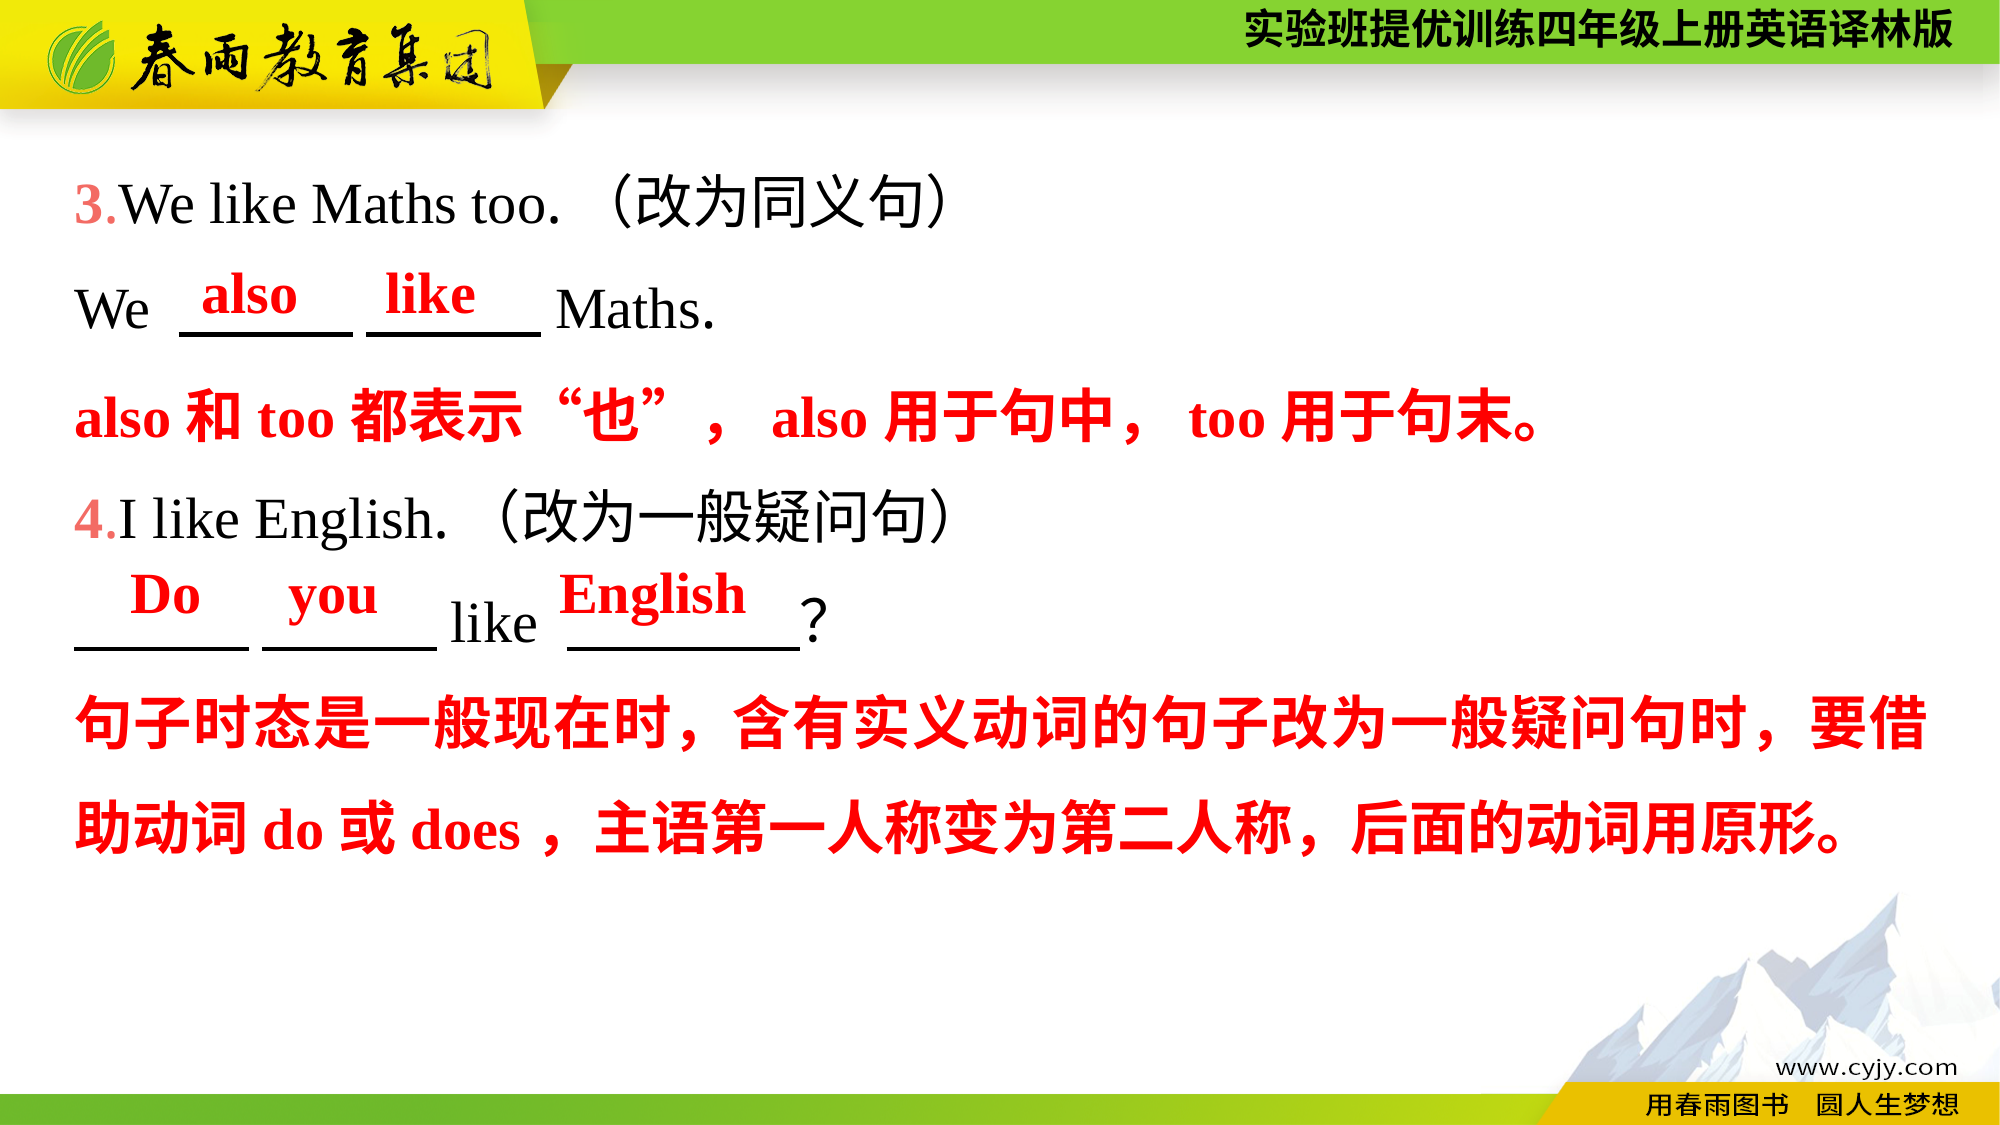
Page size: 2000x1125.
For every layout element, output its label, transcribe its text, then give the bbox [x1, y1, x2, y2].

text_box also like [186, 247, 492, 333]
list 3.We like Maths too.（改为同义句） We Maths. 4.I like English.（改为一般疑问句） like ？ [59, 457, 1944, 643]
text_box Do you [115, 547, 395, 633]
text_box also和too都表示“也”，also用于句中，too用于句末。 [59, 336, 1944, 457]
text_box English [544, 547, 763, 633]
text_box 句子时态是一般现在时，含有实义动词的句子改为一般疑问句时，要借助动词do或does，主语第一人称变为第二人称，后面的动词用原形。 [59, 643, 1944, 869]
picture [0, 0, 2000, 1125]
list 3.We like Maths too.（改为同义句） We Maths. 4.I like English.（改为一般疑问句） like ？ [59, 122, 1944, 336]
